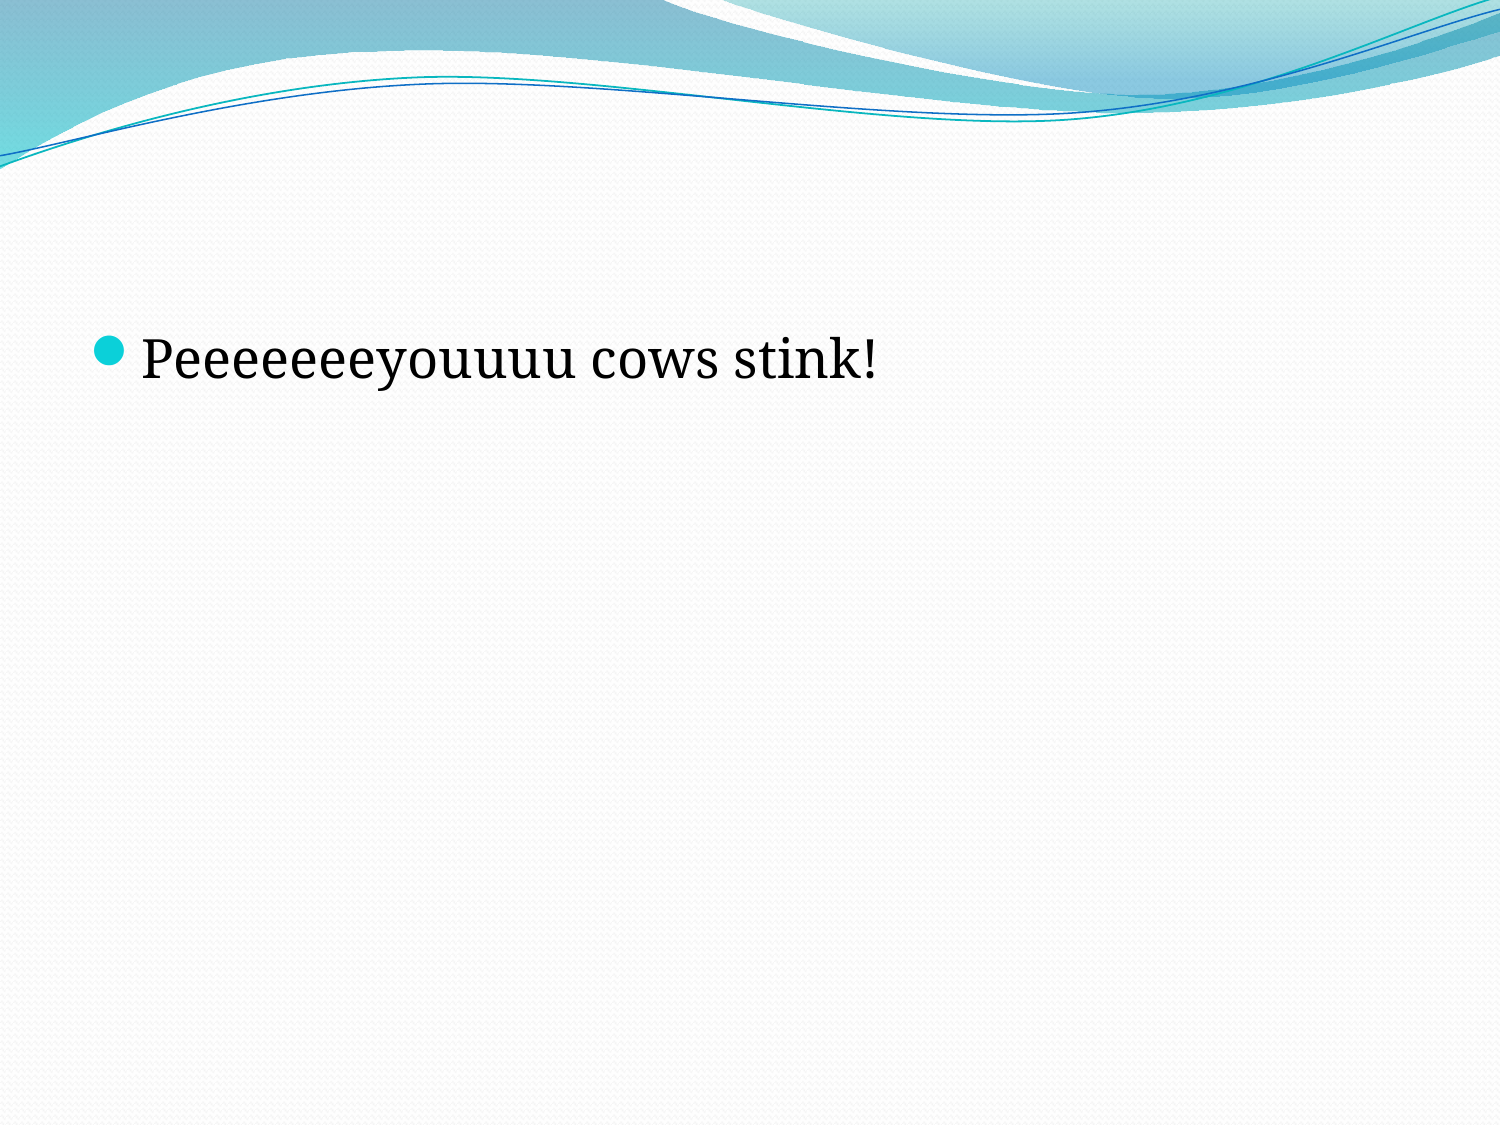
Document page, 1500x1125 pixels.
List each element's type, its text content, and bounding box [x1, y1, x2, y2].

list Peeeeeeeyouuuu cows stink! [75, 317, 1425, 1038]
